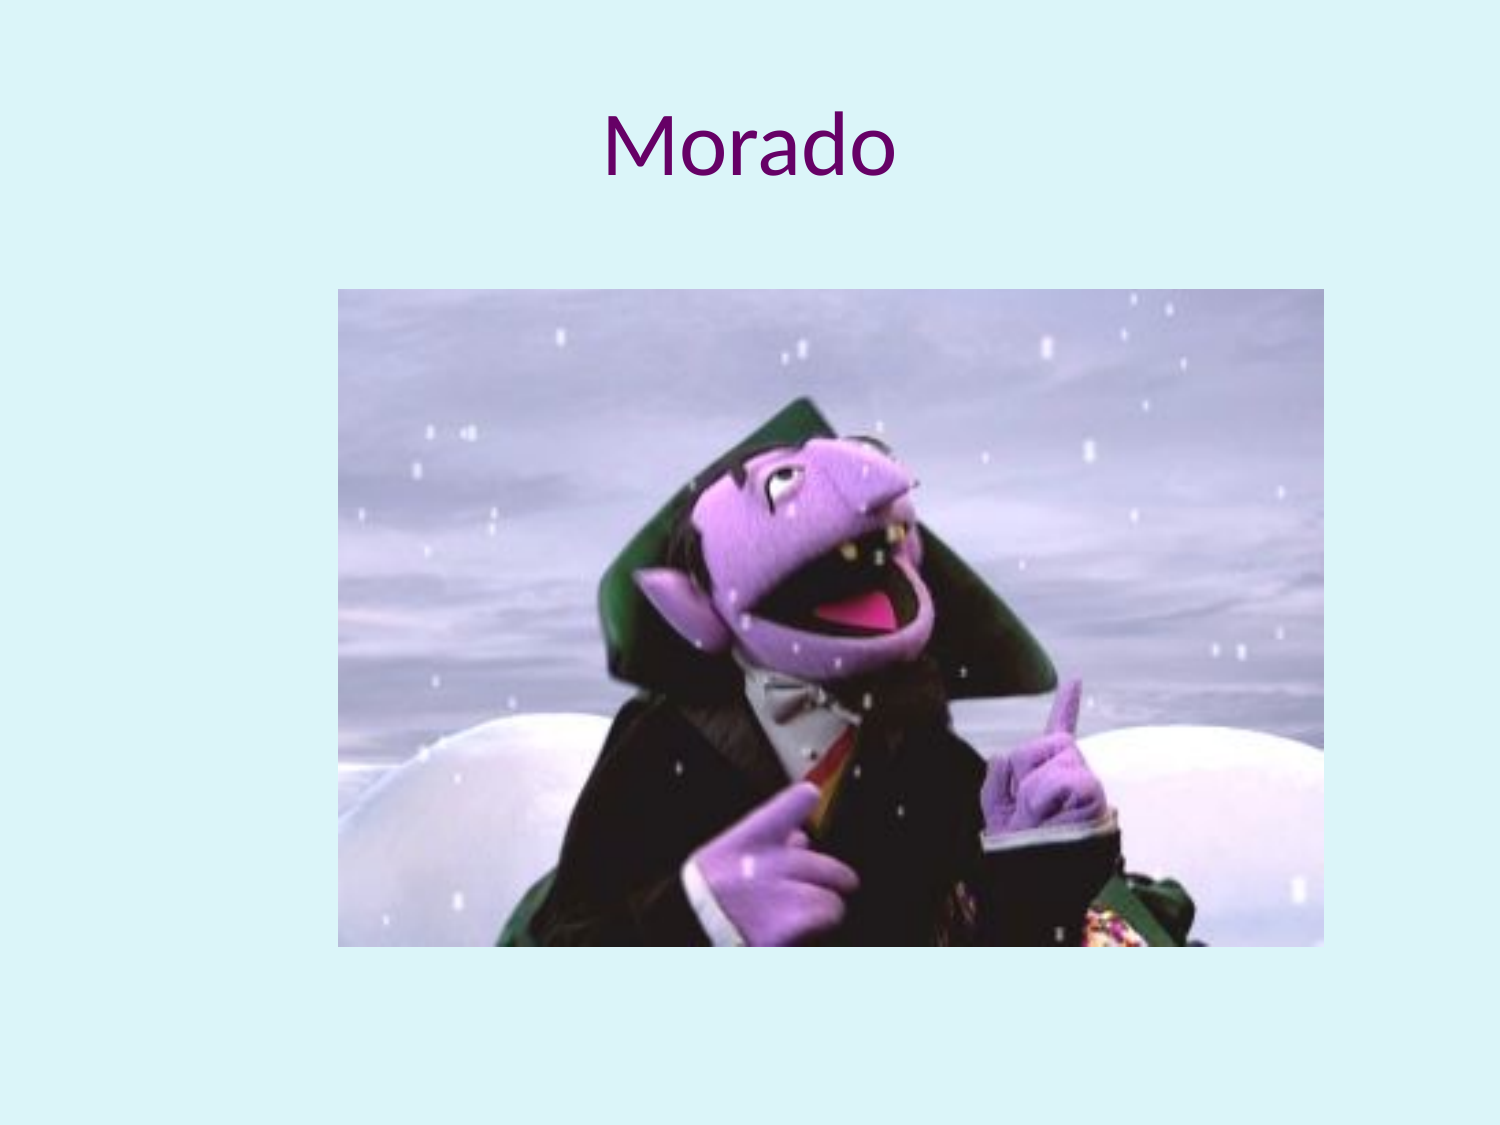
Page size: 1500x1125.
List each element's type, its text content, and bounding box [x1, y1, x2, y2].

title Morado [75, 45, 1425, 233]
picture [338, 289, 1324, 947]
